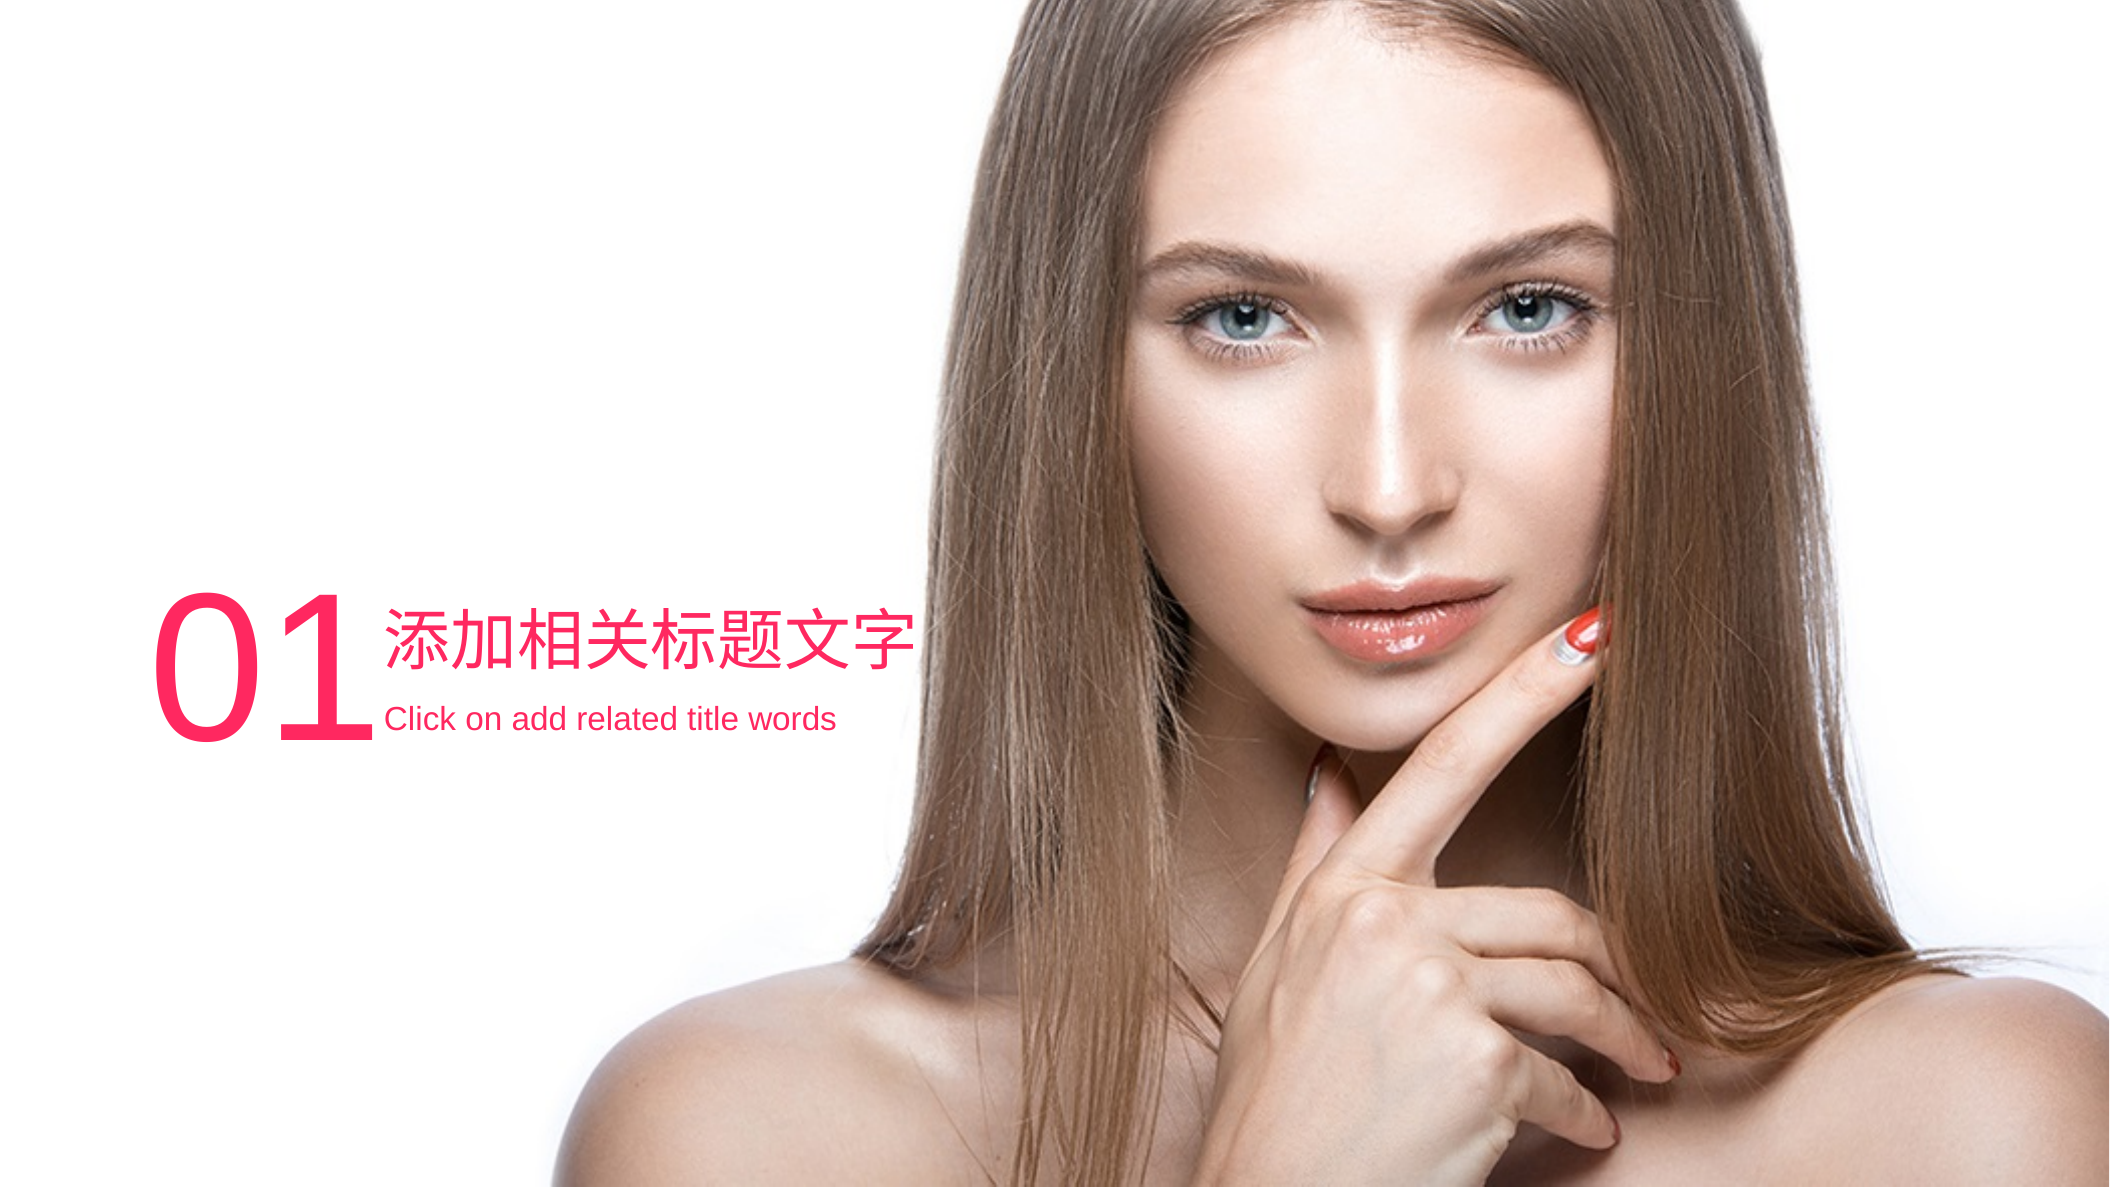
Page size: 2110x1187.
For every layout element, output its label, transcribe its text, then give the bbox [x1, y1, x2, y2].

text_box [0, 0, 2110, 1187]
text_box 01 [148, 529, 383, 783]
text_box 添加相关标题文字 [383, 606, 937, 679]
text_box Click on add related title words [383, 701, 989, 738]
